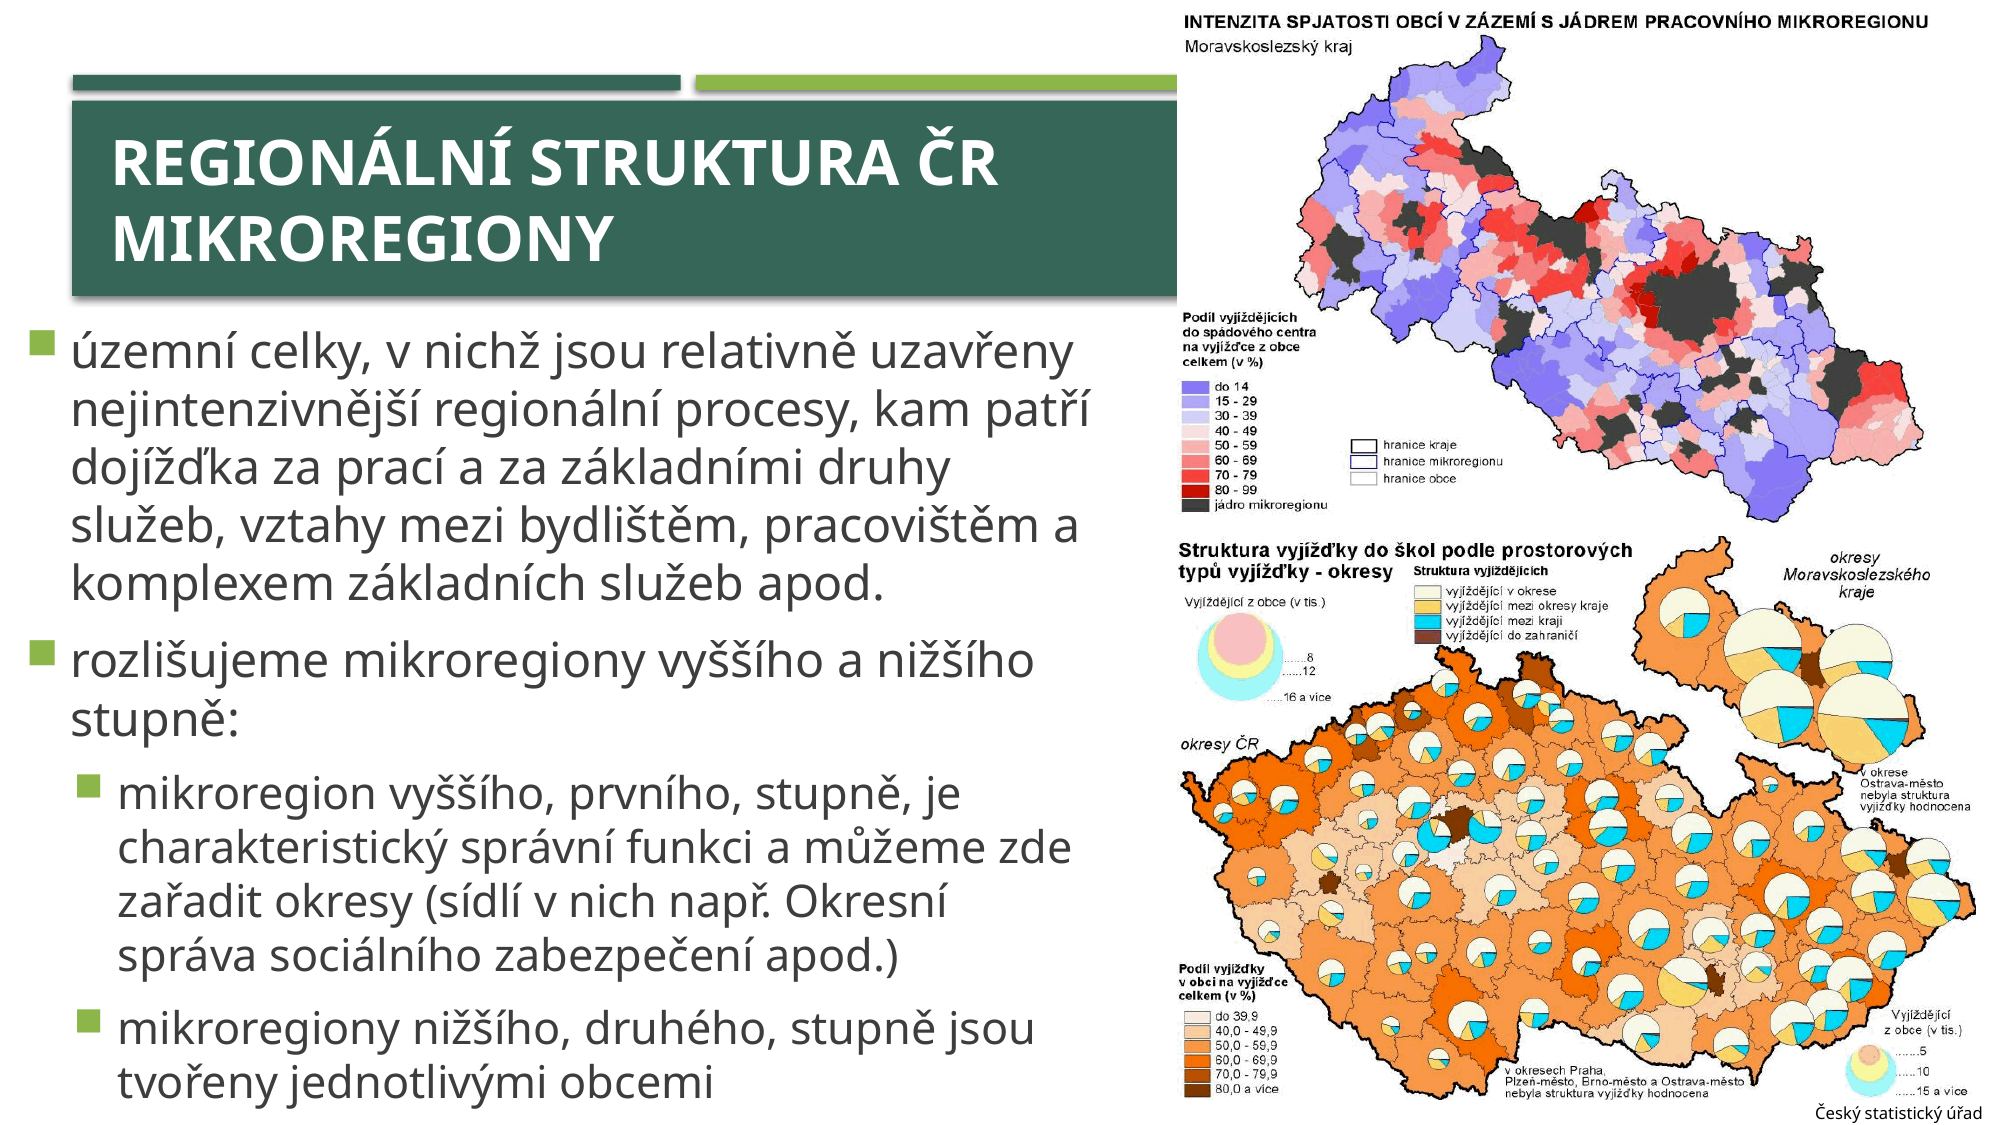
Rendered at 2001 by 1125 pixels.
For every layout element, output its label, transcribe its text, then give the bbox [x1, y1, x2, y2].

list územní celky, v nichž jsou relativně uzavřeny nejintenzivnější regionální procesy, kam patří dojížďka za prací a za základními druhy služeb, vztahy mezi bydlištěm, pracovištěm a komplexem základních služeb apod. rozlišujeme mikroregiony vyššího a nižšího stupně: mikroregion vyššího, prvního, stupně, je charakteristický správní funkci a můžeme zde zařadit okresy (sídlí v nich např. Okresní správa sociálního zabezpečení apod.) mikroregiony nižšího, druhého, stupně jsou tvořeny jednotlivými obcemi [10, 302, 1108, 1125]
picture [1177, 11, 1939, 524]
picture [1177, 535, 1976, 1101]
text_box Český statistický úřad [1800, 1095, 2000, 1125]
title Regionální struktura ČR Mikroregiony [95, 115, 1171, 282]
